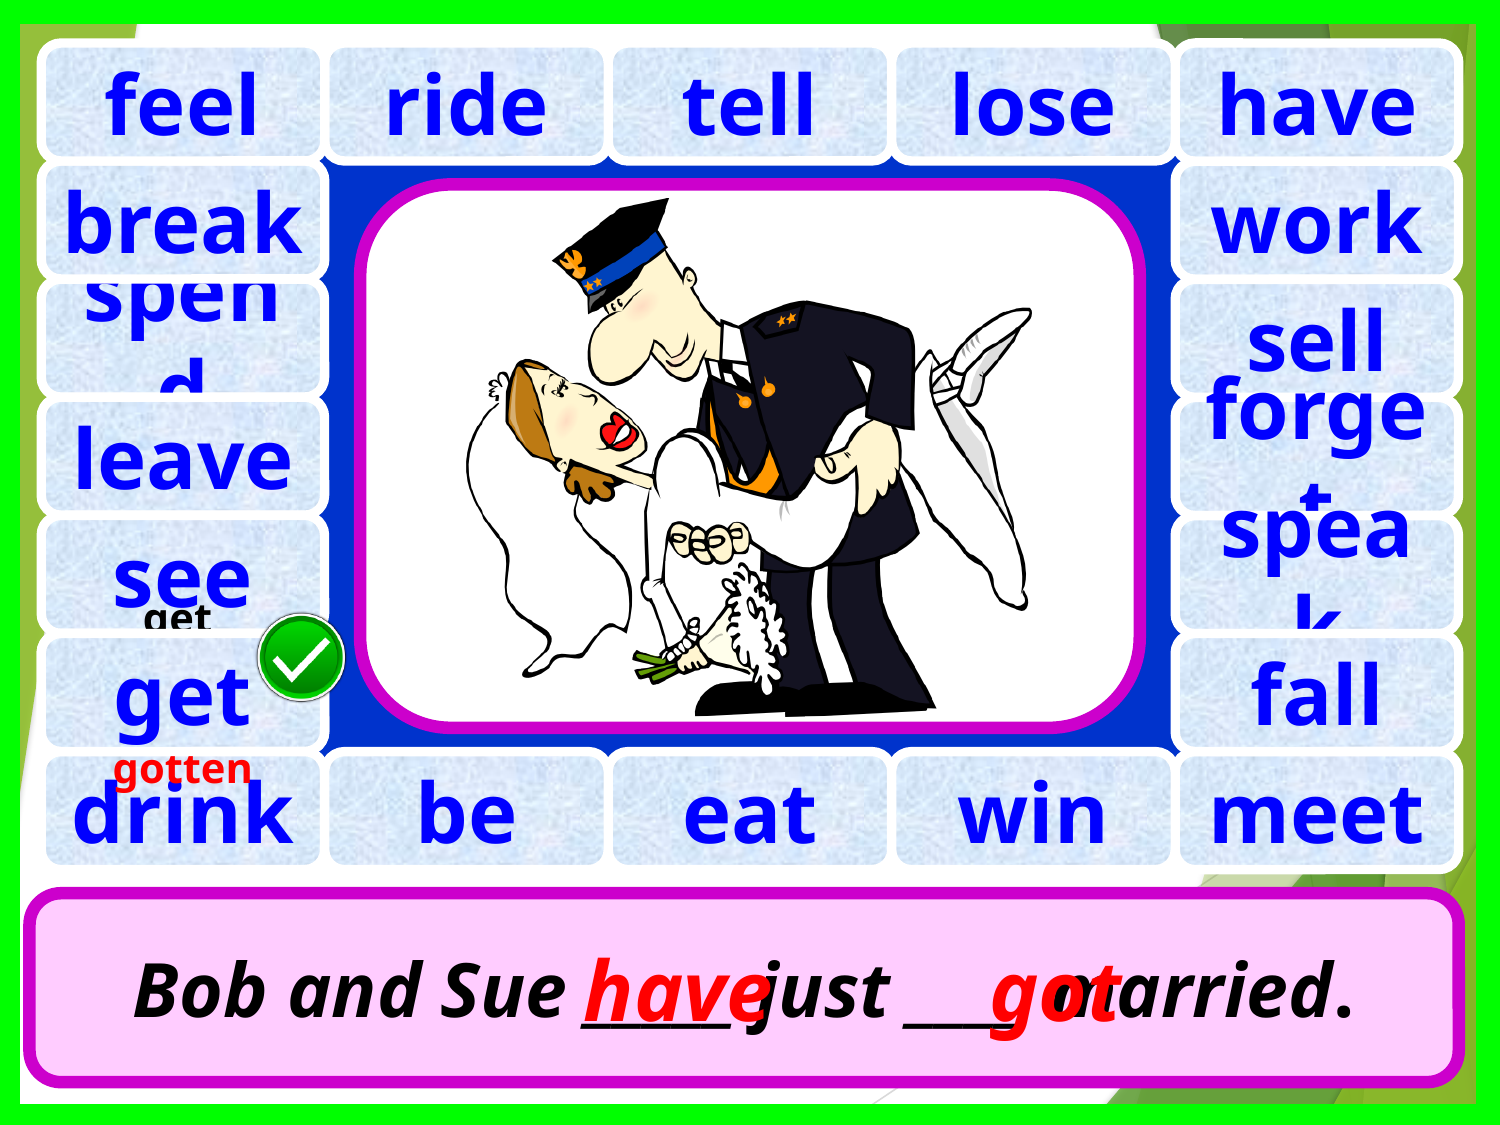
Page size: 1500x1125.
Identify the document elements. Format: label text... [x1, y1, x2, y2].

text_box ride [325, 41, 610, 163]
text_box leave [39, 395, 327, 515]
text_box Bob and Sue _____ just ____ married. [27, 891, 1461, 1085]
text_box have [1175, 41, 1461, 161]
text_box have got [525, 930, 1270, 1046]
text_box fall [1173, 631, 1461, 754]
text_box spend [39, 279, 327, 397]
picture [253, 609, 349, 705]
text_box sell [1173, 277, 1461, 397]
text_box be [323, 750, 610, 872]
picture [465, 197, 1032, 718]
text_box break [39, 161, 327, 281]
text_box [358, 182, 1142, 730]
text_box eat [608, 750, 892, 872]
text_box meet [1175, 752, 1461, 872]
text_box speak [1173, 514, 1461, 634]
text_box forget [1173, 395, 1461, 515]
text_box tell [608, 41, 892, 163]
text_box win [890, 750, 1177, 872]
text_box drink [39, 752, 324, 872]
text_box get [39, 631, 327, 754]
text_box see [39, 513, 327, 633]
text_box [0, 0, 1500, 1125]
text_box [314, 151, 1186, 762]
text_box feel [39, 41, 327, 163]
text_box lose [890, 41, 1177, 163]
text_box work [1173, 159, 1461, 279]
